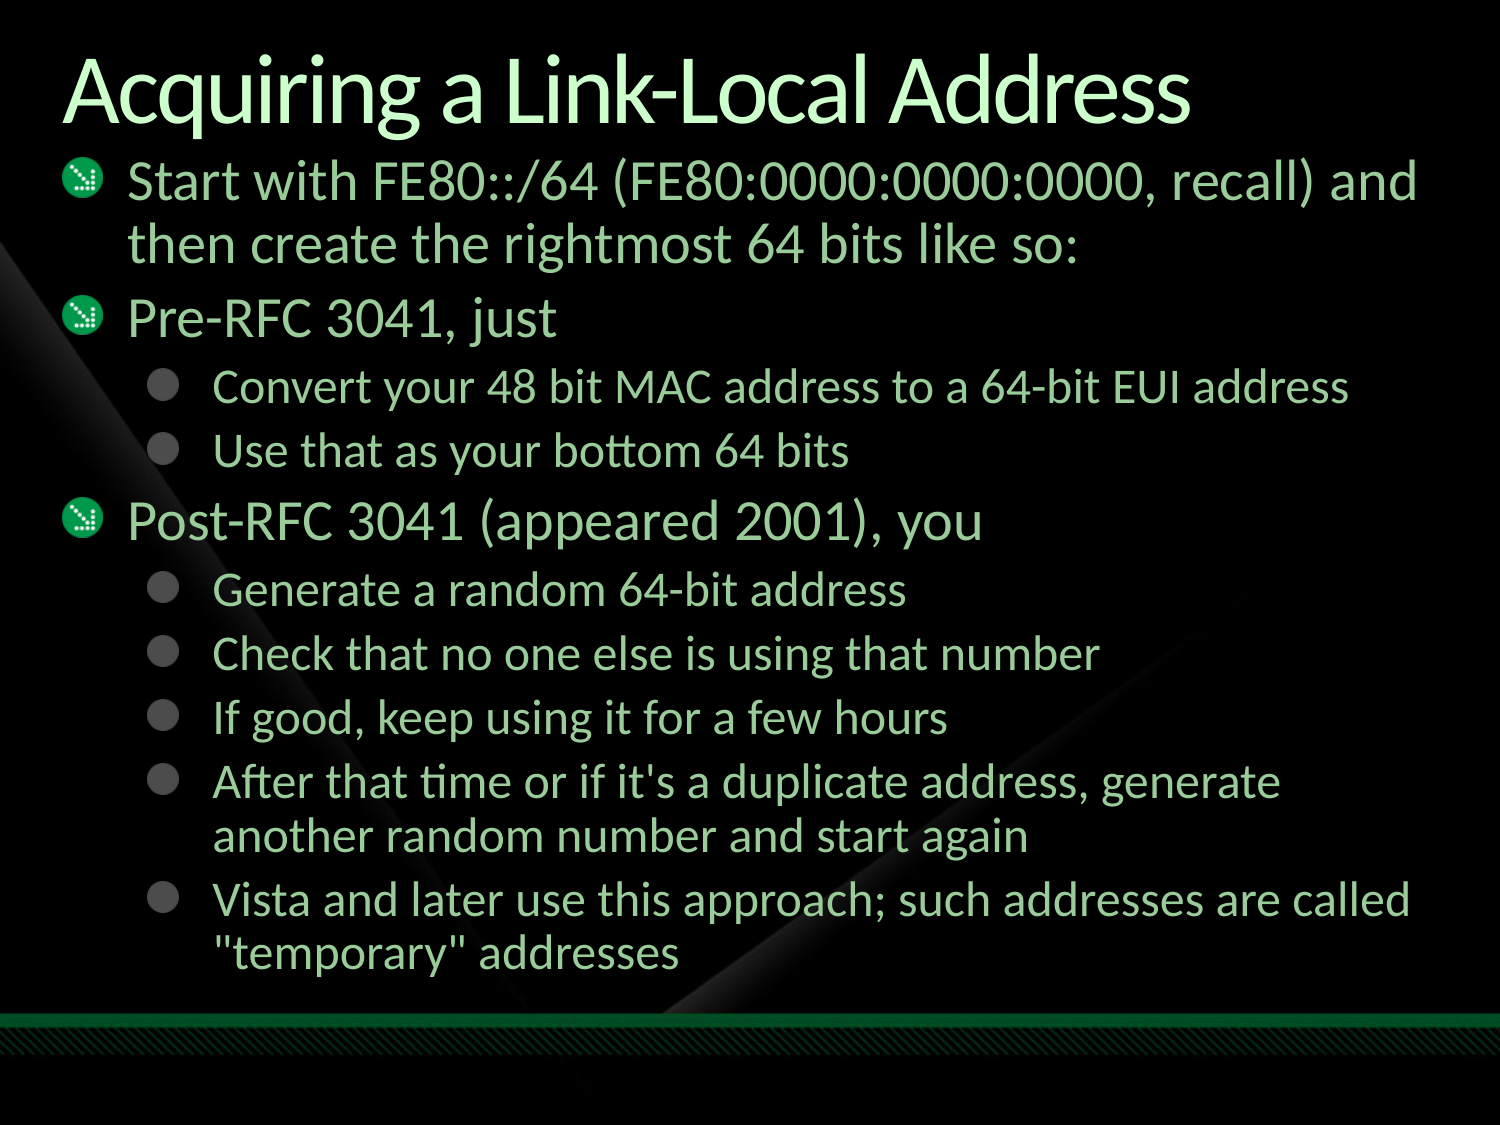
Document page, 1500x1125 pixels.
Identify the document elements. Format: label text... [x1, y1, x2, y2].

picture [0, 0, 1500, 1125]
list Start with FE80::/64 (FE80:0000:0000:0000, recall) and then create the rightmost 64 bits like so: Pre-RFC 3041, just Convert your 48 bit MAC address to a 64-bit EUI address Use that as your bottom 64 bits Post-RFC 3041 (appeared 2001), you Generate a random 64-bit address Check that no one else is using that number If good, keep using it for a few hours After that time or if it's a duplicate address, generate another random number and start again Vista and later use this approach; such addresses are called "temporary" addresses [62, 149, 1438, 1009]
title Acquiring a Link-Local Address [62, 37, 1438, 147]
